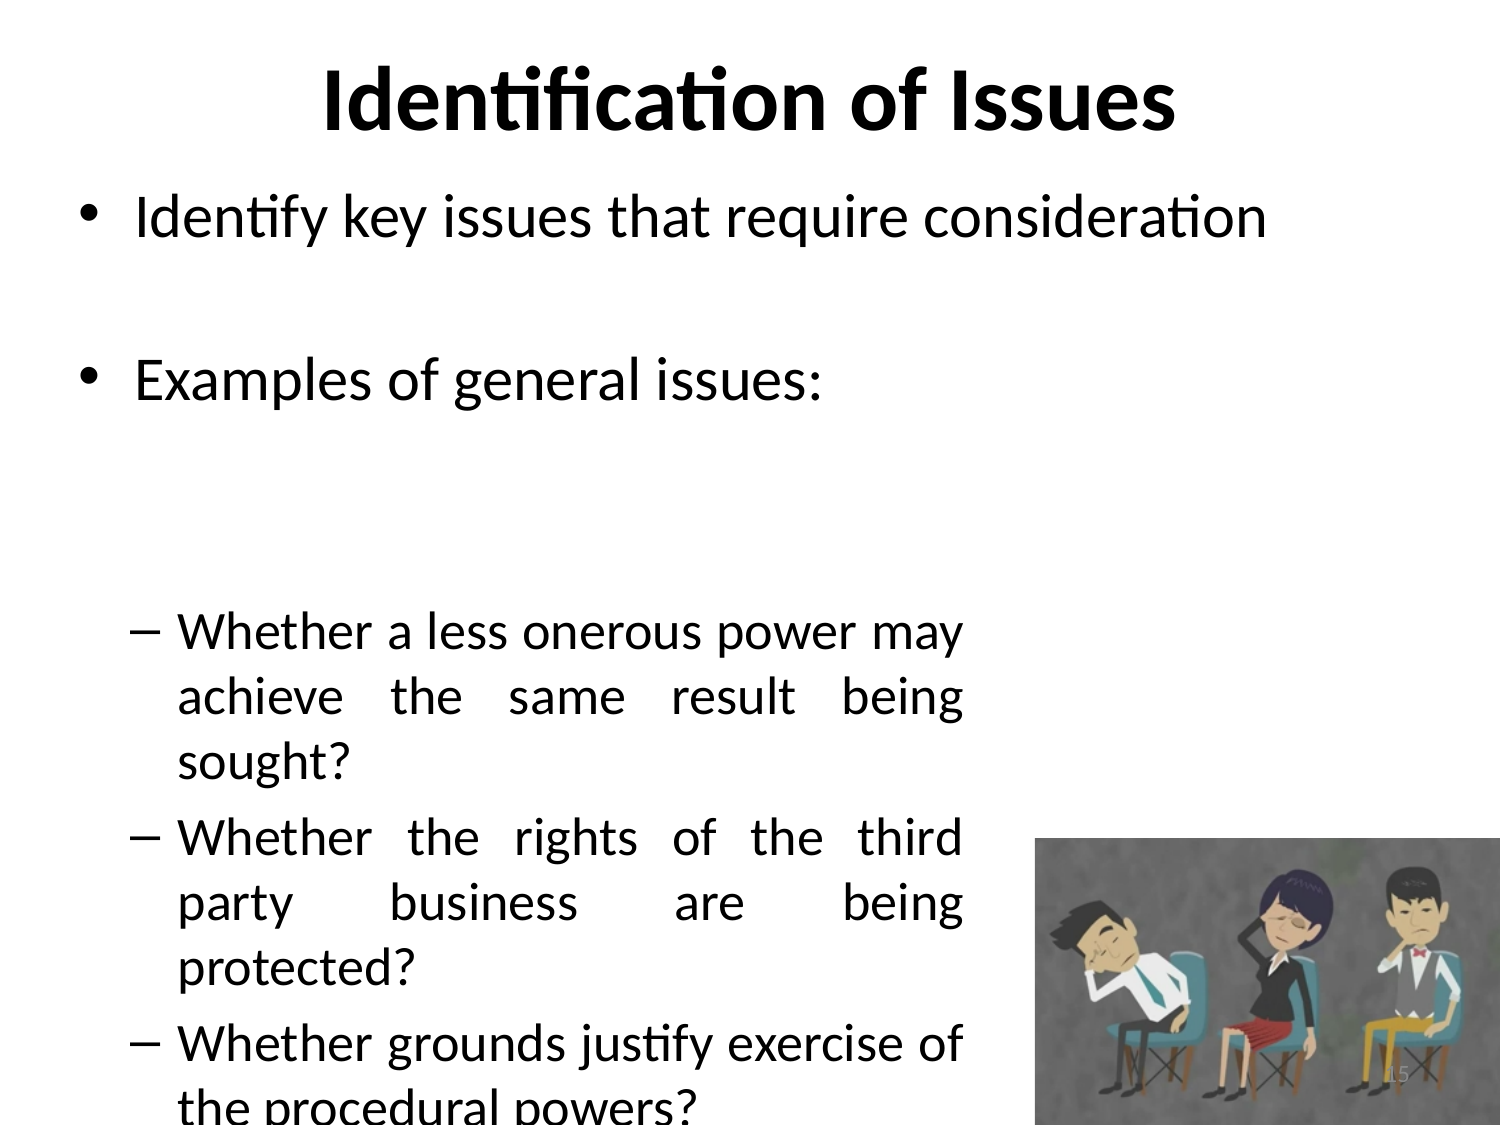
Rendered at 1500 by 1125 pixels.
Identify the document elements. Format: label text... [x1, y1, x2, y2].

picture [1034, 838, 1500, 1125]
title Identification of Issues [75, 0, 1425, 188]
text_box Whether a less onerous power may achieve the same result being sought? Whether the rights of the third party business are being protected? Whether grounds justify exercise of the procedural powers? [40, 588, 980, 1125]
text_box Identify key issues that require consideration Examples of general issues: [63, 167, 1400, 1043]
